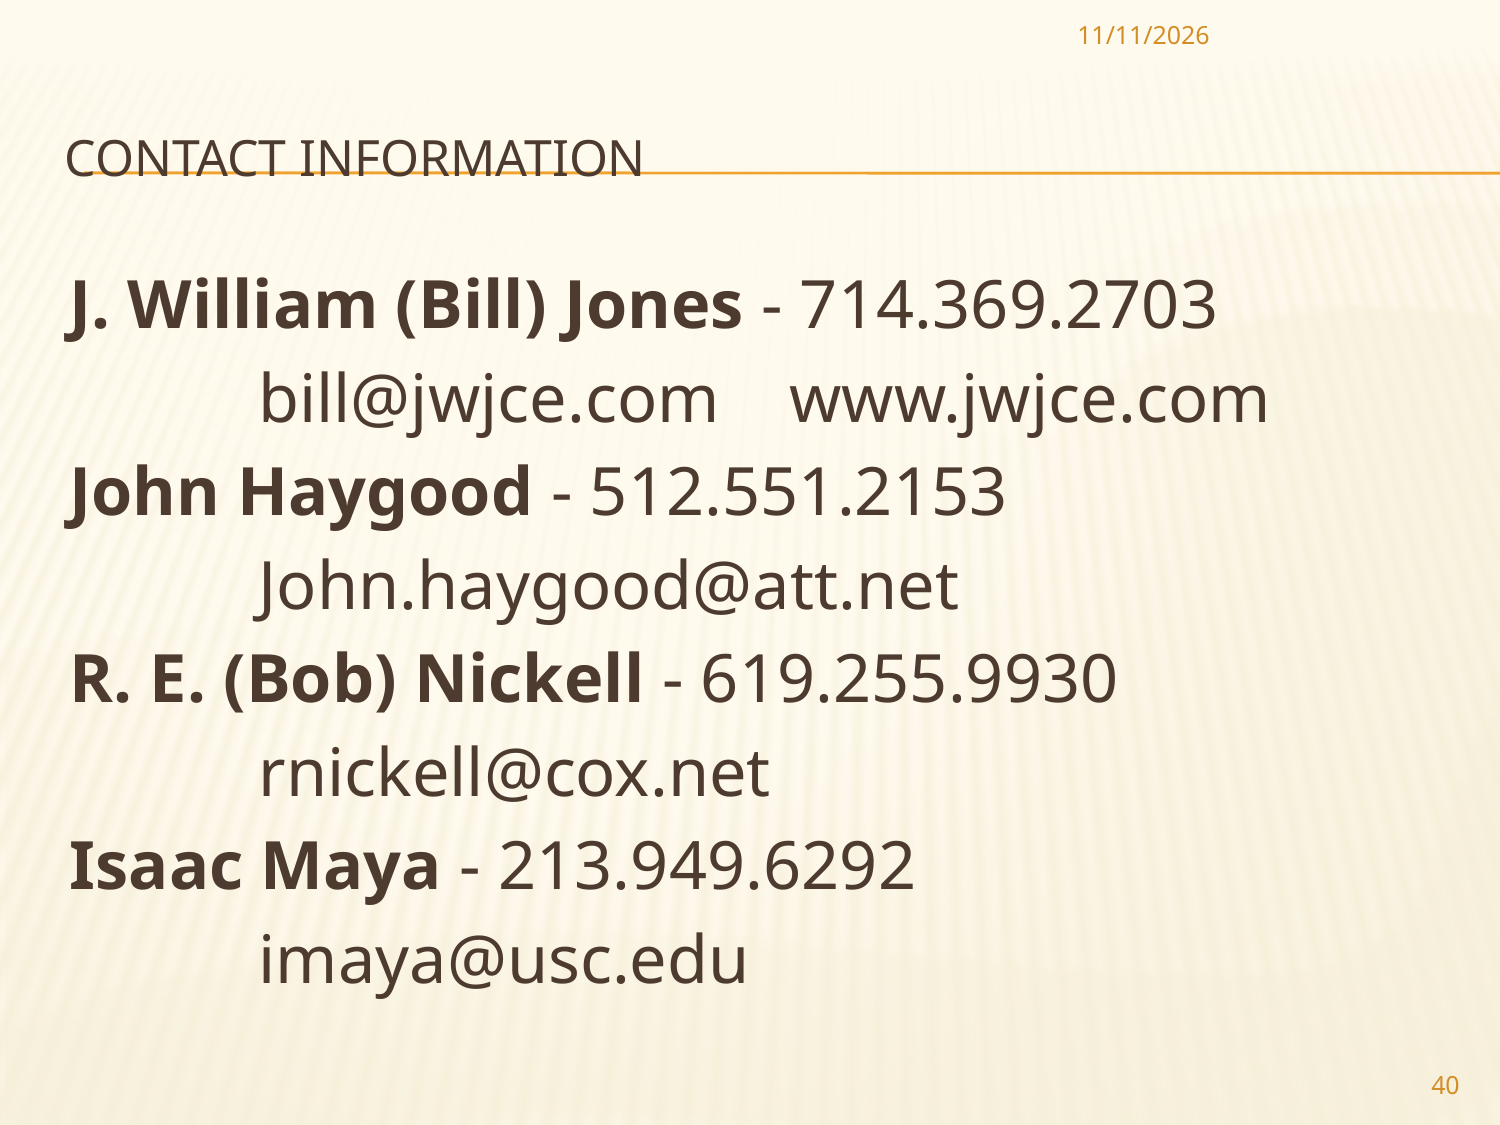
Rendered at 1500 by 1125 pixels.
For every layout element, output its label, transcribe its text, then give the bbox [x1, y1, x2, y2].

title Contact Information [50, 87, 1475, 225]
slide_number 40 [1350, 1061, 1475, 1103]
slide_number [1062, 12, 1475, 60]
list J. William (Bill) Jones - 714.369.2703 bill@jwjce.com www.jwjce.com John Haygood - 512.551.2153 John.haygood@att.net R. E. (Bob) Nickell - 619.255.9930 rnickell@cox.net Isaac Maya - 213.949.6292 imaya@usc.edu [37, 254, 1475, 1025]
